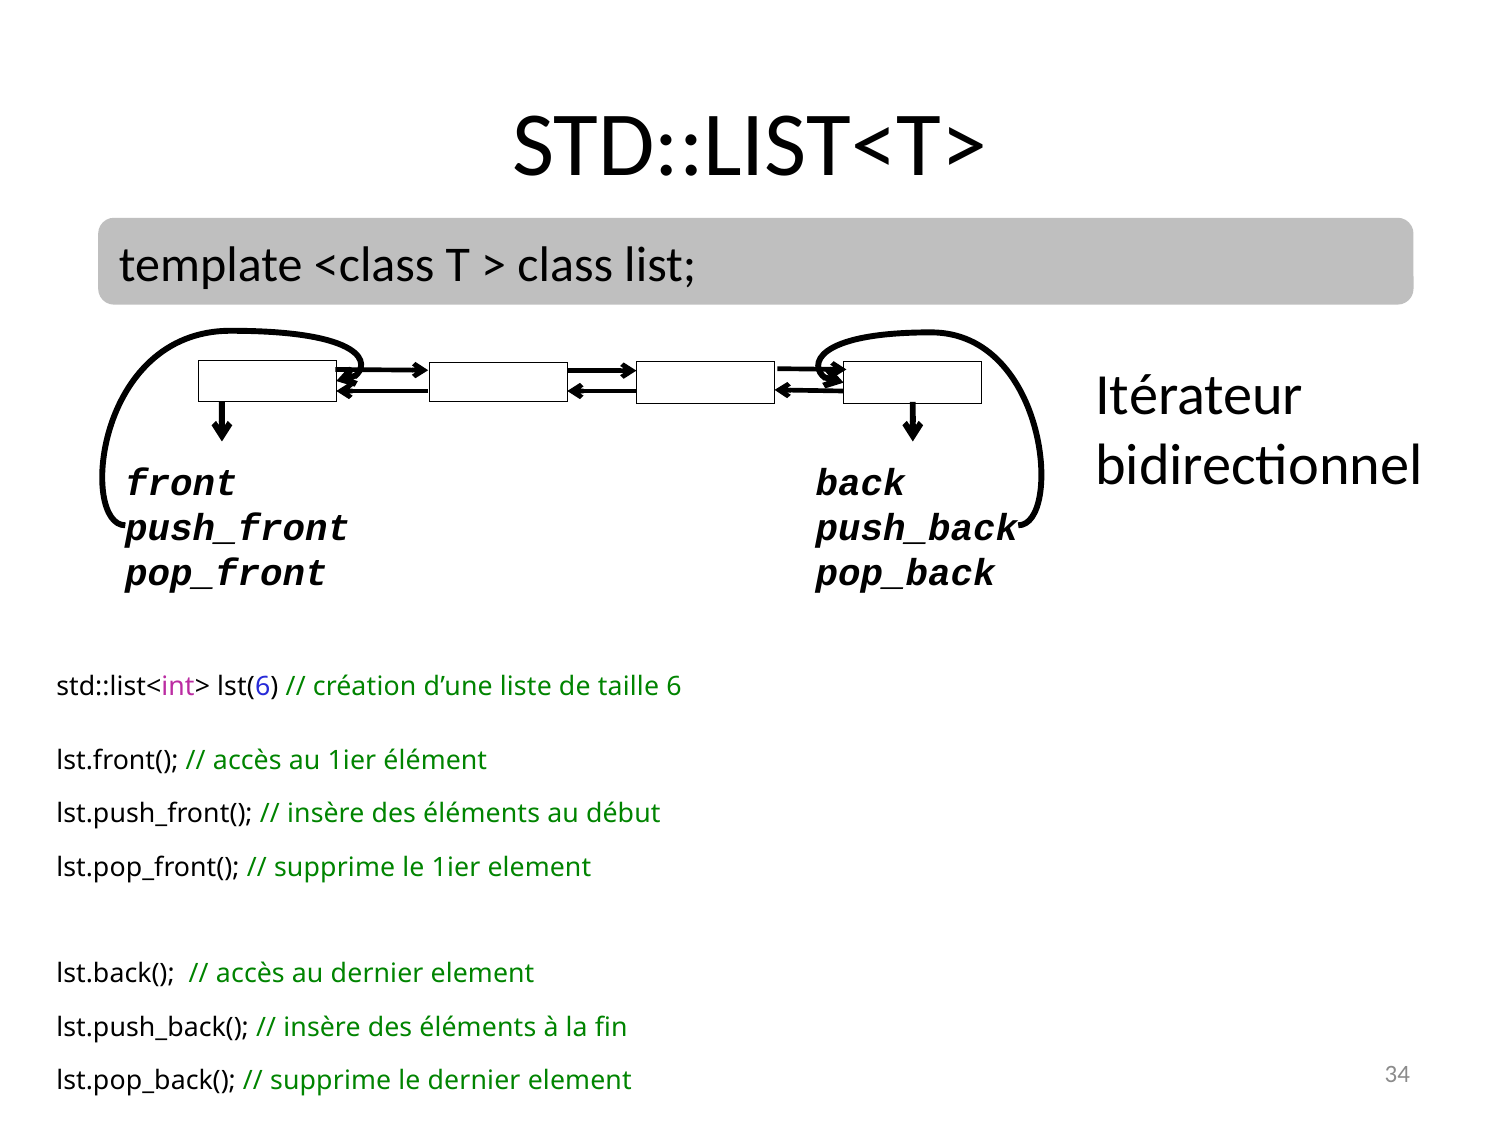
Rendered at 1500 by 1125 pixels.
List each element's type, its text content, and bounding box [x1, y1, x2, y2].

slide_number 34 [1074, 1042, 1425, 1103]
text_box template <class T > class list; [98, 217, 1414, 305]
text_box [121, 360, 1022, 555]
text_box Itérateur bidirectionnel [1080, 348, 1482, 574]
title STD::LIST<T> [75, 45, 1425, 233]
list std::list<int> lst(6) // création d’une liste de taille 6 lst.front(); // accès au 1ier élément lst.push_front(); // insère des éléments au début lst.pop_front(); // supprime le 1ier element lst.back(); // accès au dernier element lst.push_back(); // insère des éléments à la fin lst.pop_back(); // supprime le dernier element [41, 586, 1437, 1106]
